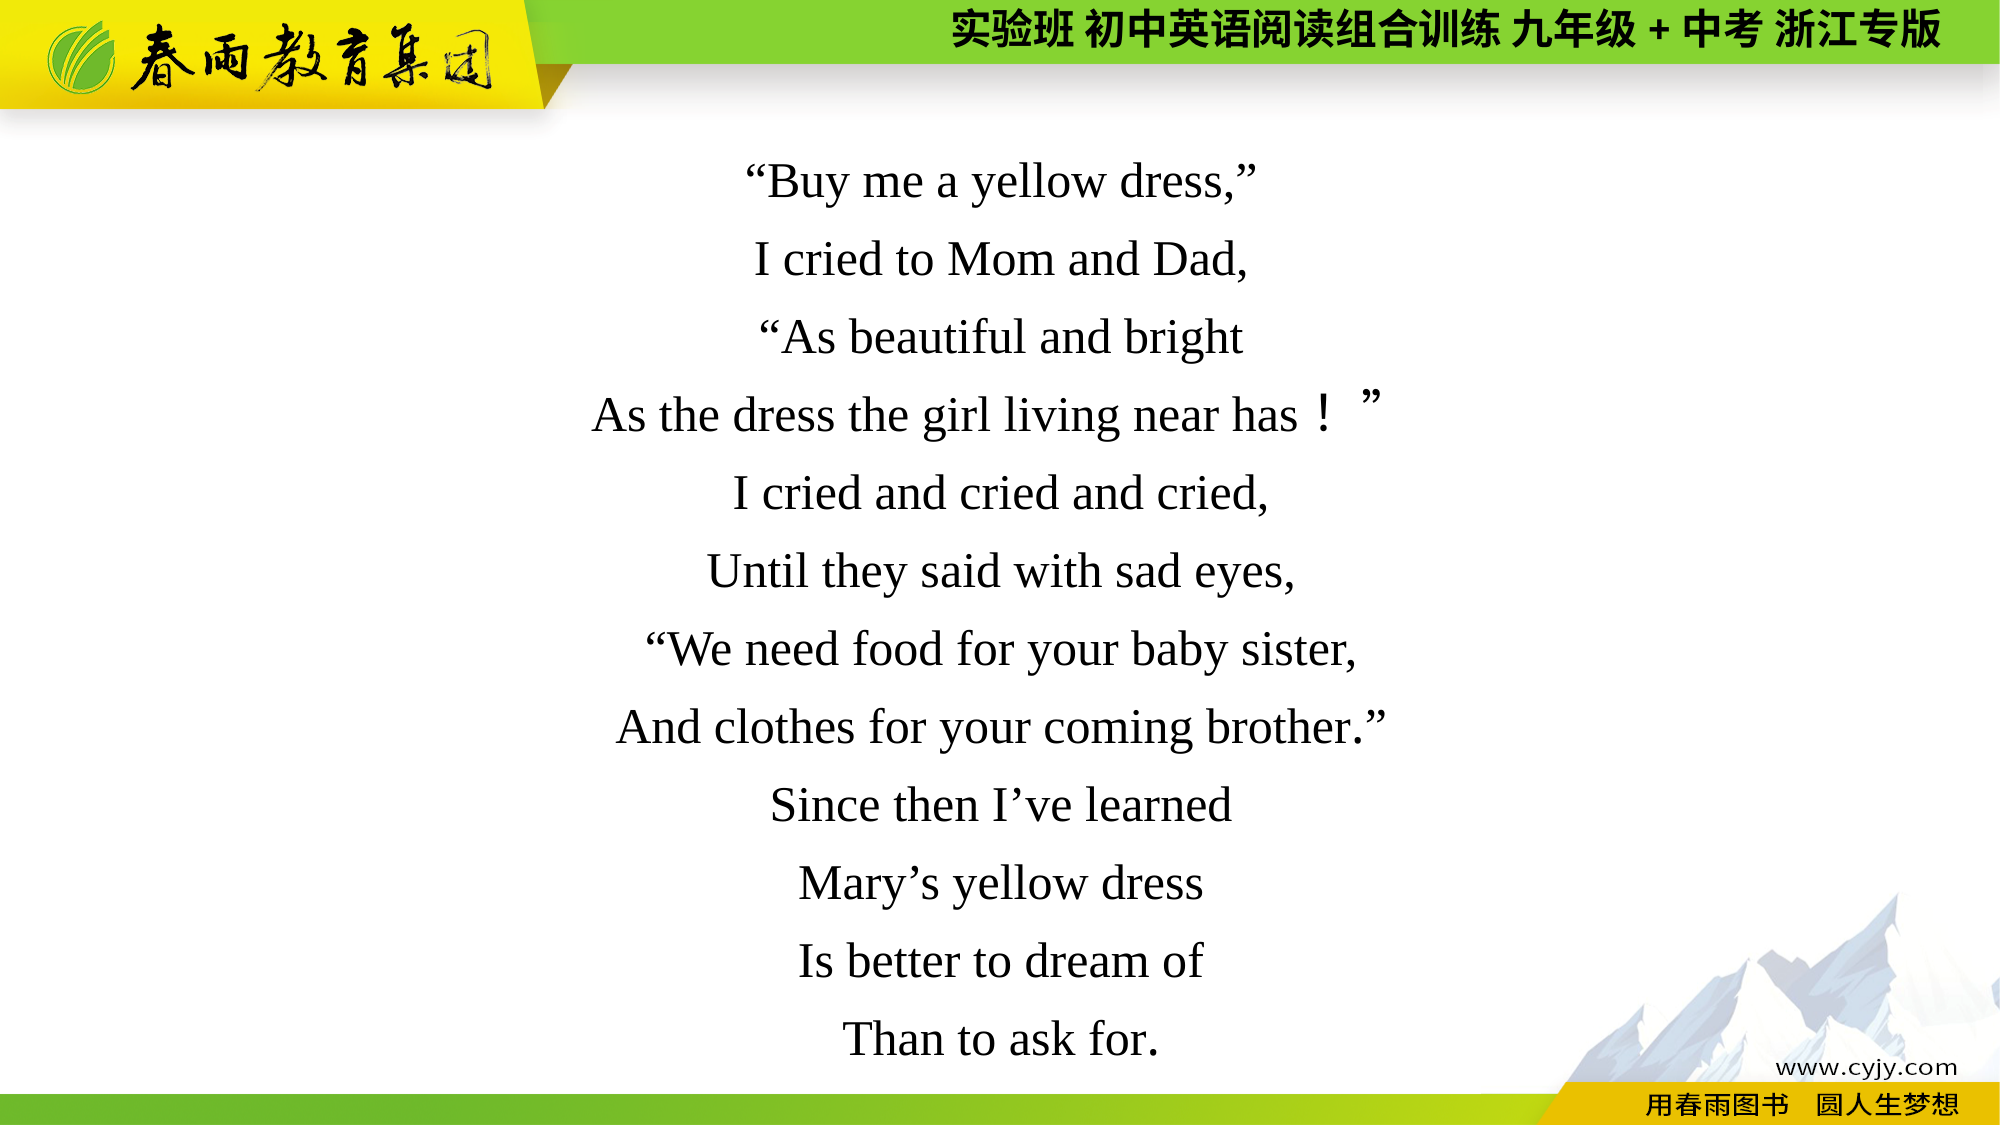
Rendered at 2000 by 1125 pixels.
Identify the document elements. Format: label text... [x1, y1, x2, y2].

picture [0, 0, 2000, 1125]
list “Buy me a yellow dress,” I cried to Mom and Dad, “As beautiful and bright As the dress the girl living near has！” I cried and cried and cried, Until they said with sad eyes, “We need food for your baby sister, And clothes for your coming brother.” Since then I’ve learned Mary’s yellow dress Is better to dream of Than to ask for. [59, 122, 1944, 1075]
